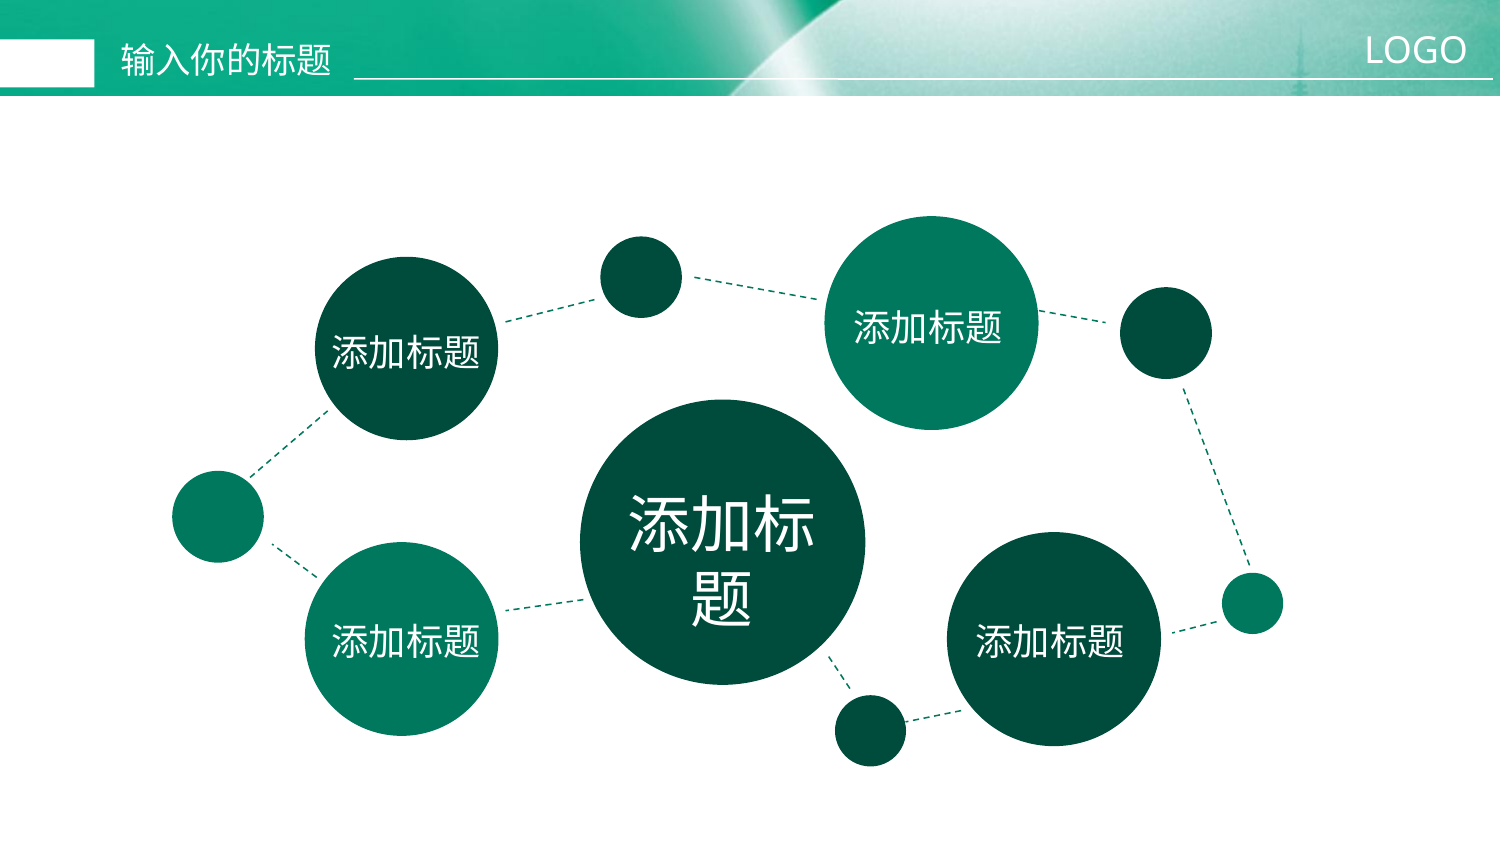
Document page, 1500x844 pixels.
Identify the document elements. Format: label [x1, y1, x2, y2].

text_box [304, 541, 551, 737]
text_box [834, 695, 907, 767]
picture [0, 0, 1500, 96]
text_box [1120, 287, 1212, 380]
text_box [579, 399, 866, 686]
text_box [946, 531, 1195, 747]
text_box [172, 470, 264, 563]
text_box [824, 215, 1073, 431]
text_box [314, 256, 551, 441]
text_box [1221, 572, 1284, 635]
text_box [600, 236, 682, 318]
